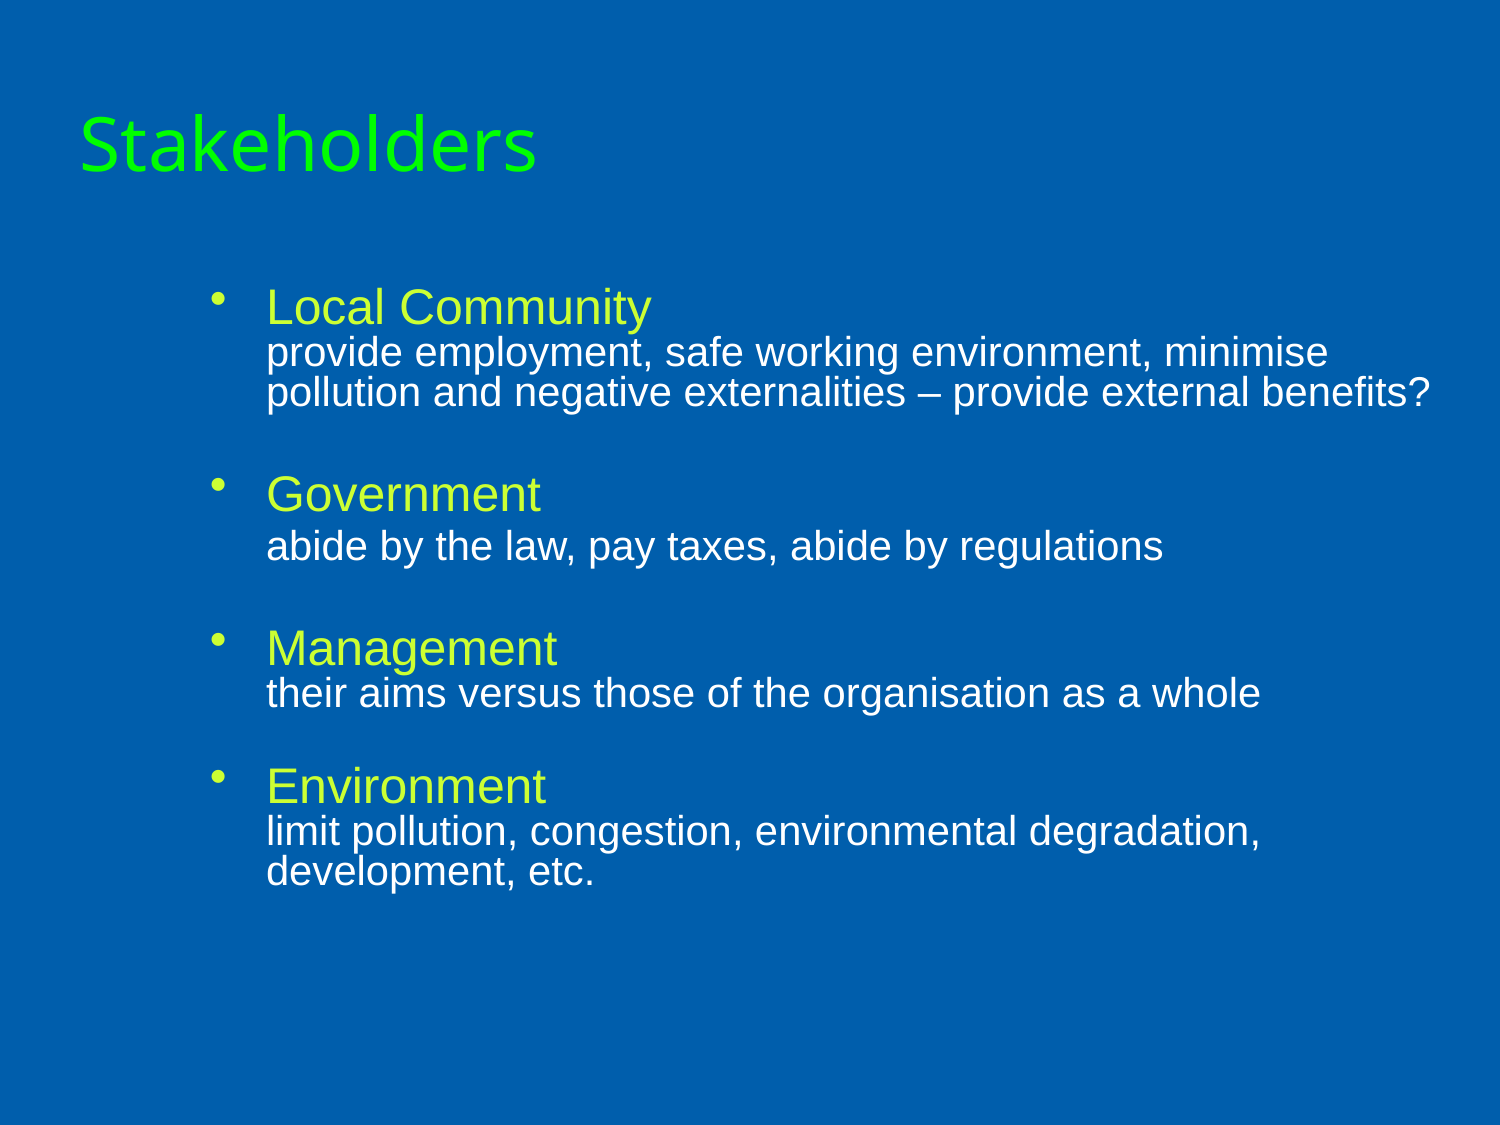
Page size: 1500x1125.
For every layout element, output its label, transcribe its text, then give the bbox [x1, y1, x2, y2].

title Stakeholders [64, 66, 1328, 217]
list Local Community provide employment, safe working environment, minimise pollution and negative externalities – provide external benefits? Government abide by the law, pay taxes, abide by regulations Management their aims versus those of the organisation as a whole Environment limit pollution, congestion, environmental degradation, development, etc. [194, 278, 1458, 930]
